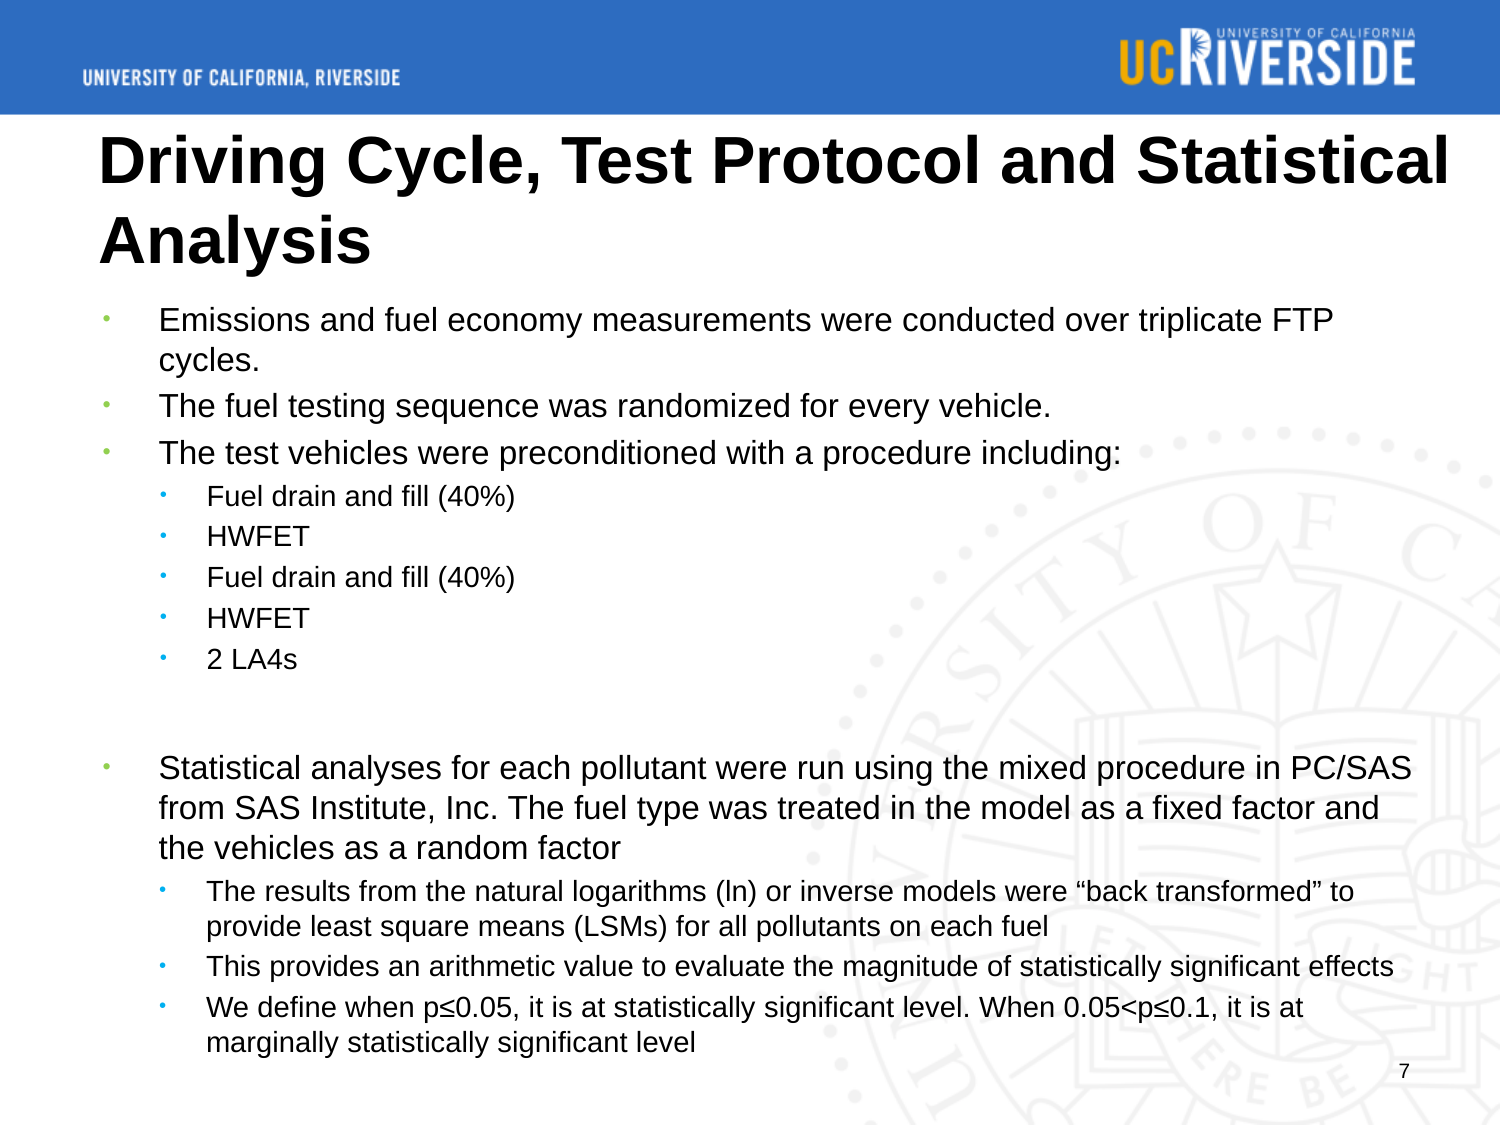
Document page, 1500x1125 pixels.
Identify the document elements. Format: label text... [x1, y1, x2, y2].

slide_number 7 [1074, 1050, 1425, 1100]
list Emissions and fuel economy measurements were conducted over triplicate FTP cycles. The fuel testing sequence was randomized for every vehicle. The test vehicles were preconditioned with a procedure including: Fuel drain and fill (40%) HWFET Fuel drain and fill (40%) HWFET 2 LA4s Statistical analyses for each pollutant were run using the mixed procedure in PC/SAS from SAS Institute, Inc. The fuel type was treated in the model as a fixed factor and the vehicles as a random factor The results from the natural logarithms (ln) or inverse models were “back transformed” to provide least square means (LSMs) for all pollutants on each fuel This provides an arithmetic value to evaluate the magnitude of statistically significant effects We define when p≤0.05, it is at statistically significant level. When 0.05<p≤0.1, it is at marginally statistically significant level [87, 290, 1438, 1091]
picture [0, 0, 1500, 1125]
title Driving Cycle, Test Protocol and Statistical Analysis [83, 159, 1500, 285]
